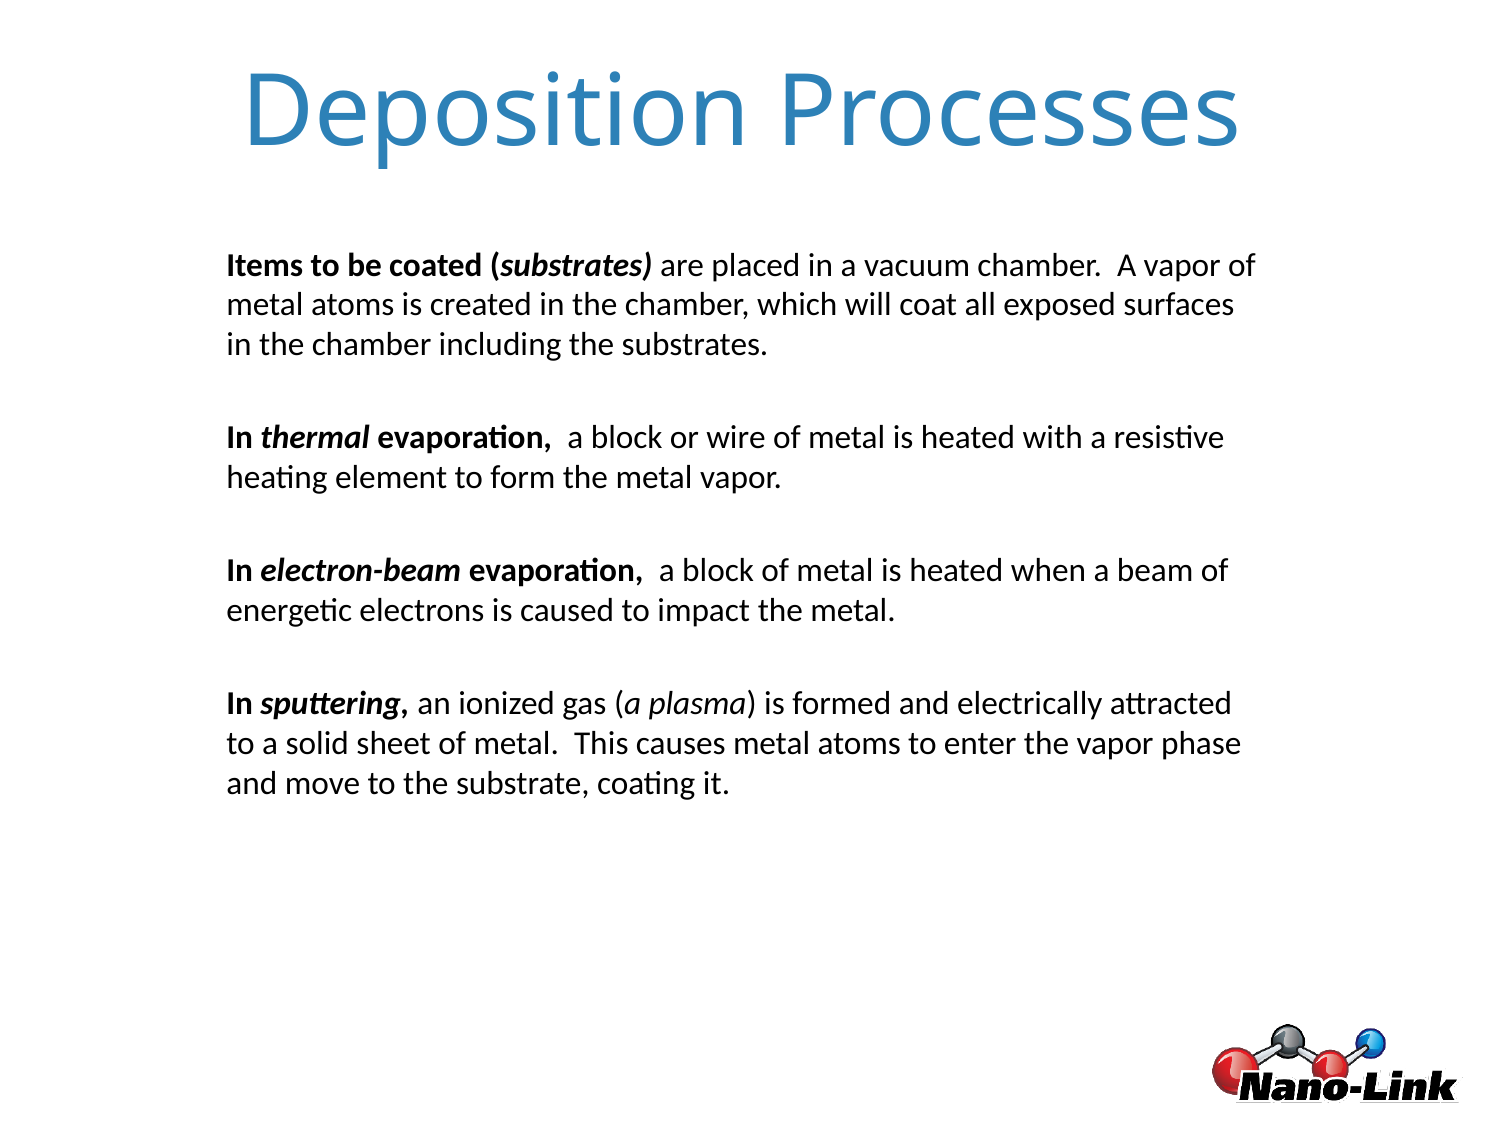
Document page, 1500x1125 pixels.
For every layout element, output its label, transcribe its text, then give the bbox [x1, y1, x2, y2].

title Deposition Processes [66, 38, 1417, 180]
picture [1212, 1024, 1463, 1103]
list Items to be coated (substrates) are placed in a vacuum chamber. A vapor of metal atoms is created in the chamber, which will coat all exposed surfaces in the chamber including the substrates. In thermal evaporation, a block or wire of metal is heated with a resistive heating element to form the metal vapor. In electron-beam evaporation, a block of metal is heated when a beam of energetic electrons is caused to impact the metal. In sputtering, an ionized gas (a plasma) is formed and electrically attracted to a solid sheet of metal. This causes metal atoms to enter the vapor phase and move to the substrate, coating it. [211, 235, 1272, 978]
